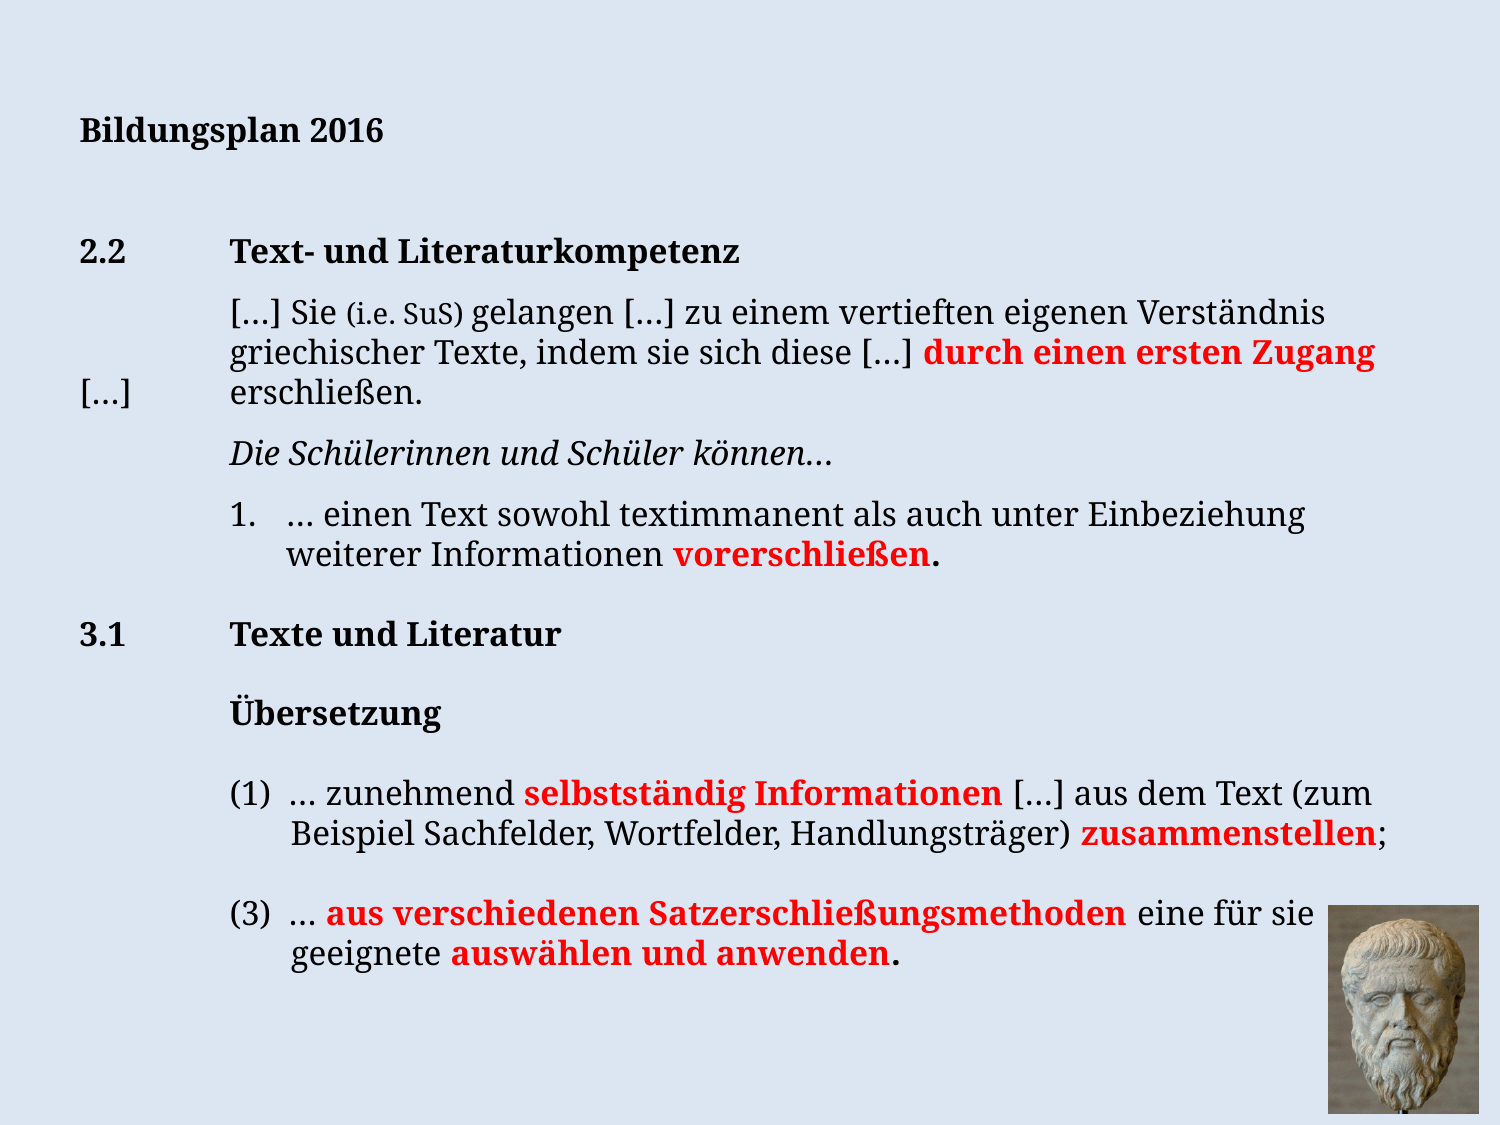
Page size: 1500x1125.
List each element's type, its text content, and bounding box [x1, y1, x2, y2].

picture [1328, 904, 1479, 1114]
text_box Bildungsplan 2016 2.2 Text- und Literaturkompetenz […] Sie (i.e. SuS) gelangen […] zu einem vertieften eigenen Verständnis griechischer Texte, indem sie sich diese […] durch einen ersten Zugang […] erschließen. Die Schülerinnen und Schüler können… … einen Text sowohl textimmanent als auch unter Einbeziehung weiterer Informationen vorerschließen. 3.1 Texte und Literatur Übersetzung (1) … zunehmend selbstständig Informationen […] aus dem Text (zum Beispiel Sachfelder, Wortfelder, Handlungsträger) zusammenstellen; (3) … aus verschiedenen Satzerschließungsmethoden eine für sie geeignete auswählen und anwenden. [64, 101, 1424, 980]
